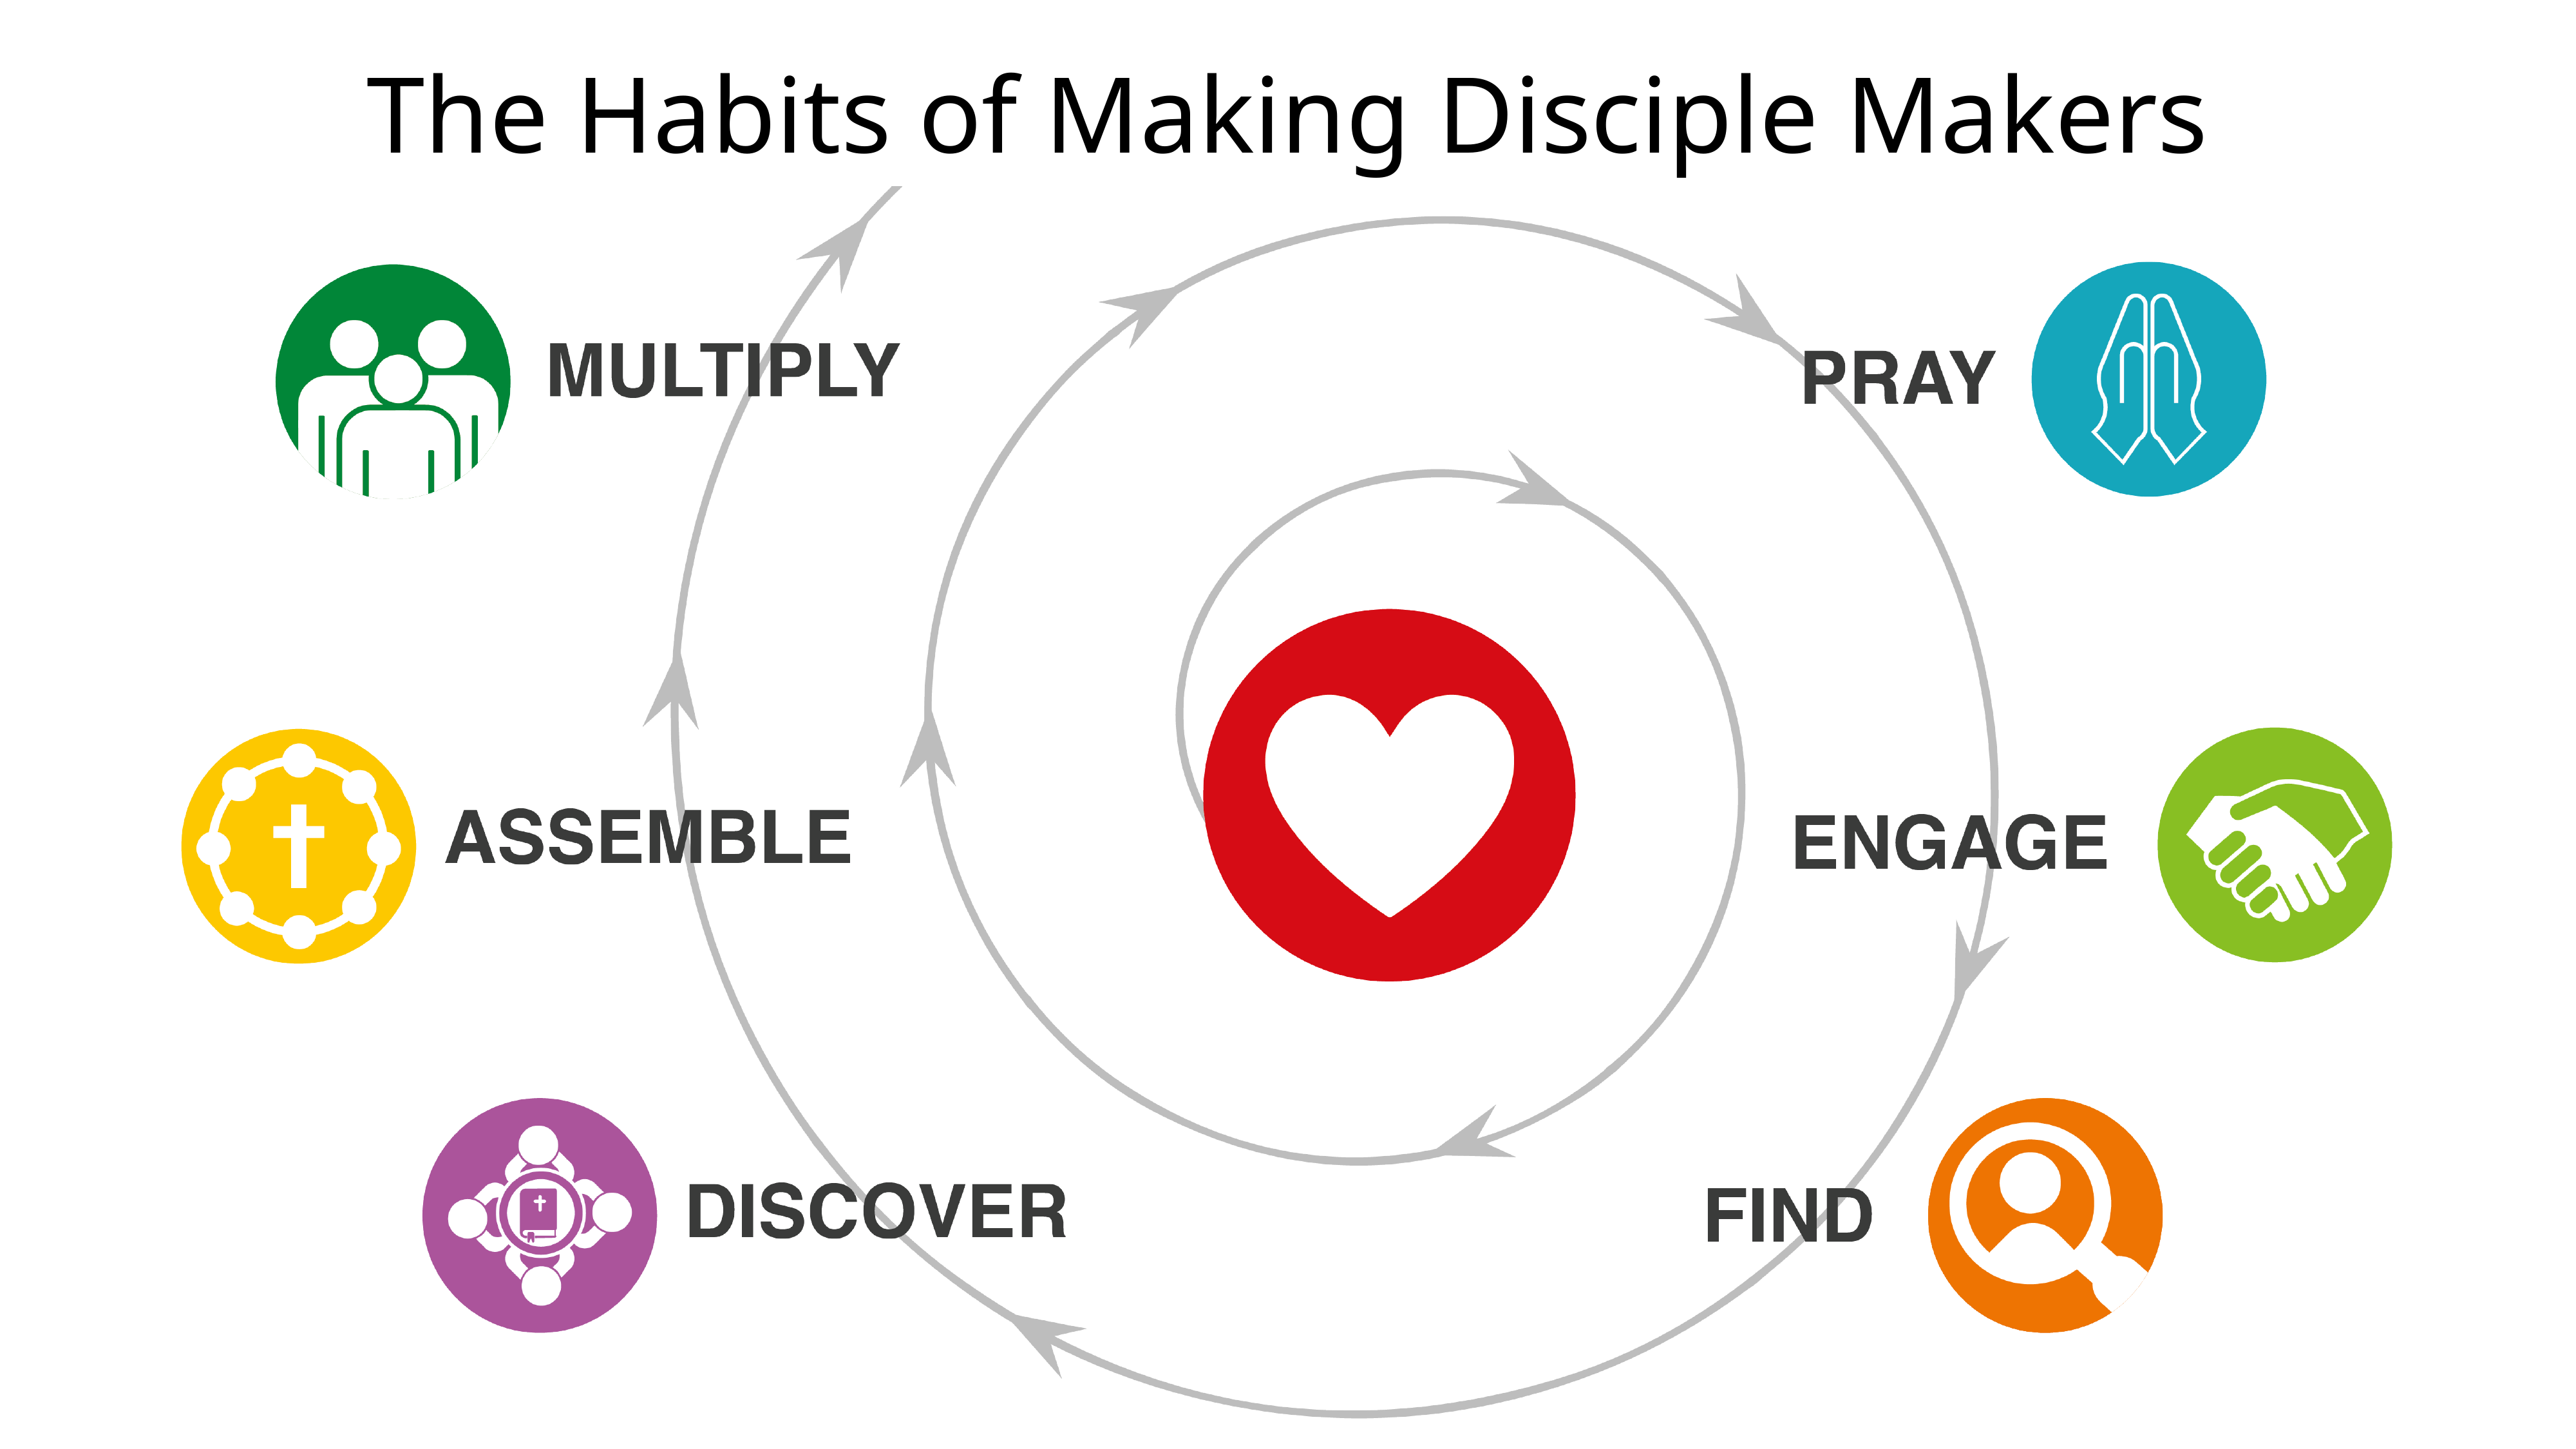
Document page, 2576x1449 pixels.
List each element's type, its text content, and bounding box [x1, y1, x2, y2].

picture [139, 186, 2431, 1449]
text_box The Habits of Making Disciple Makers [0, 43, 2576, 180]
